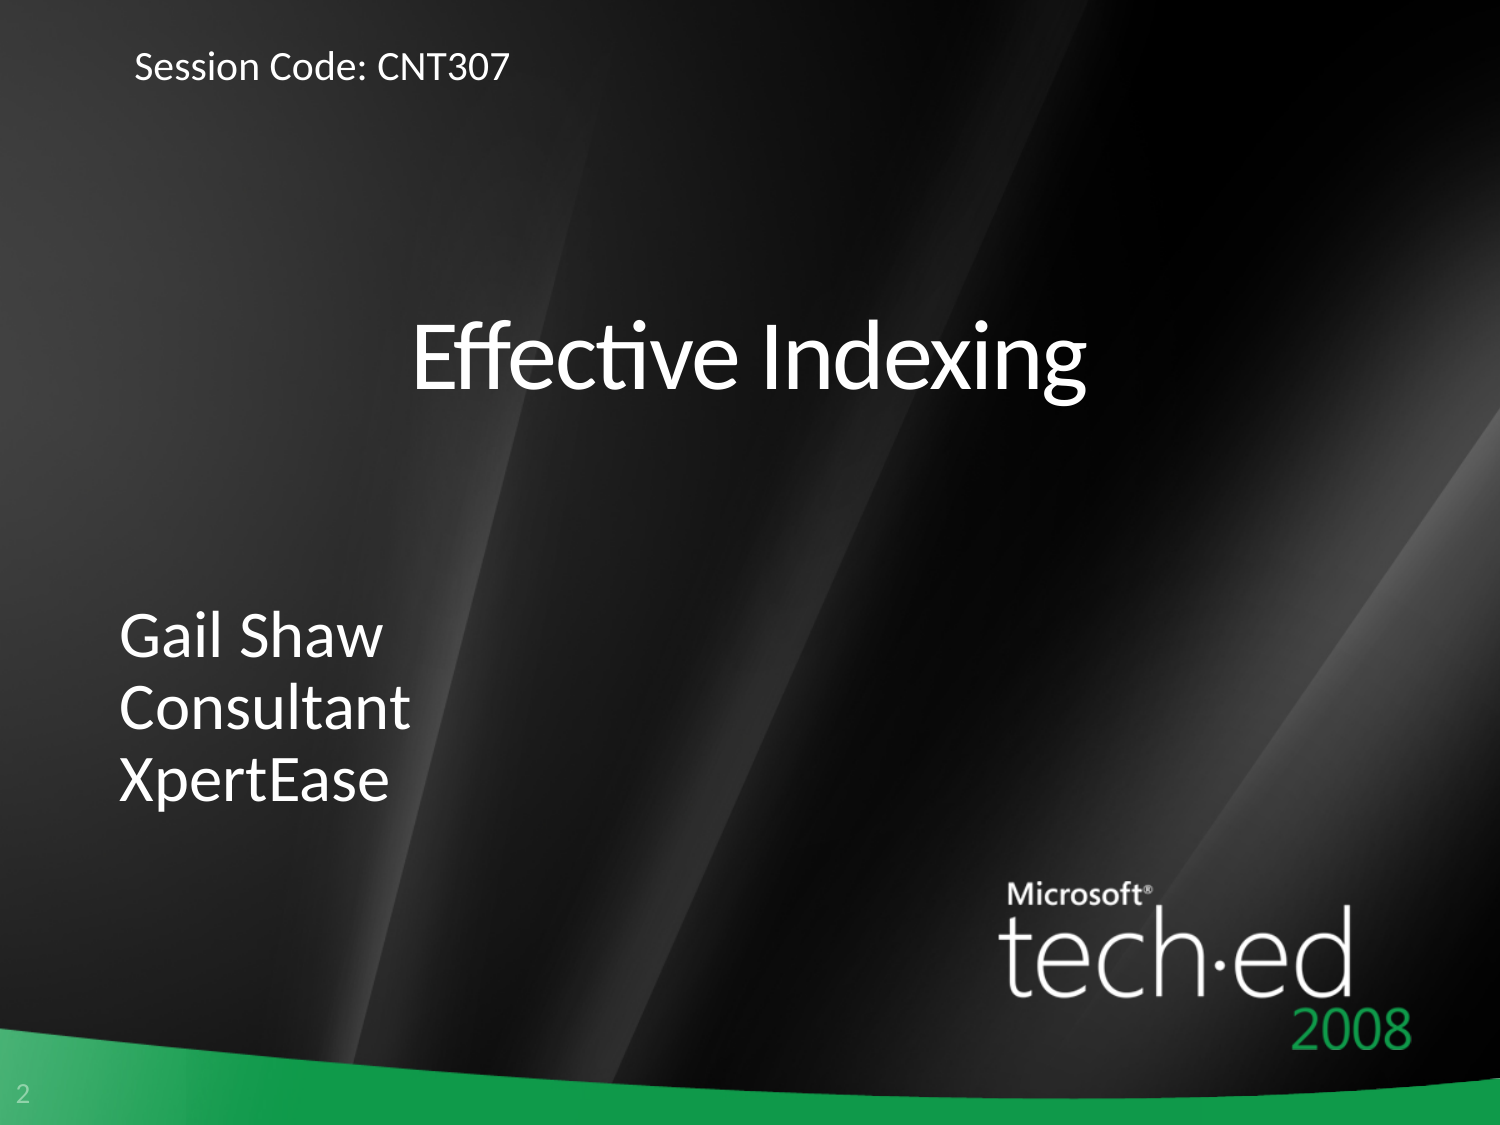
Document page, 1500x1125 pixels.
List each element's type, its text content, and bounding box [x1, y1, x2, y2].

subtitle Gail Shaw Consultant XpertEase [119, 600, 1380, 676]
text_box Session Code: CNT307 [119, 37, 750, 83]
title Effective Indexing [119, 232, 1380, 483]
picture [0, 0, 1500, 1125]
